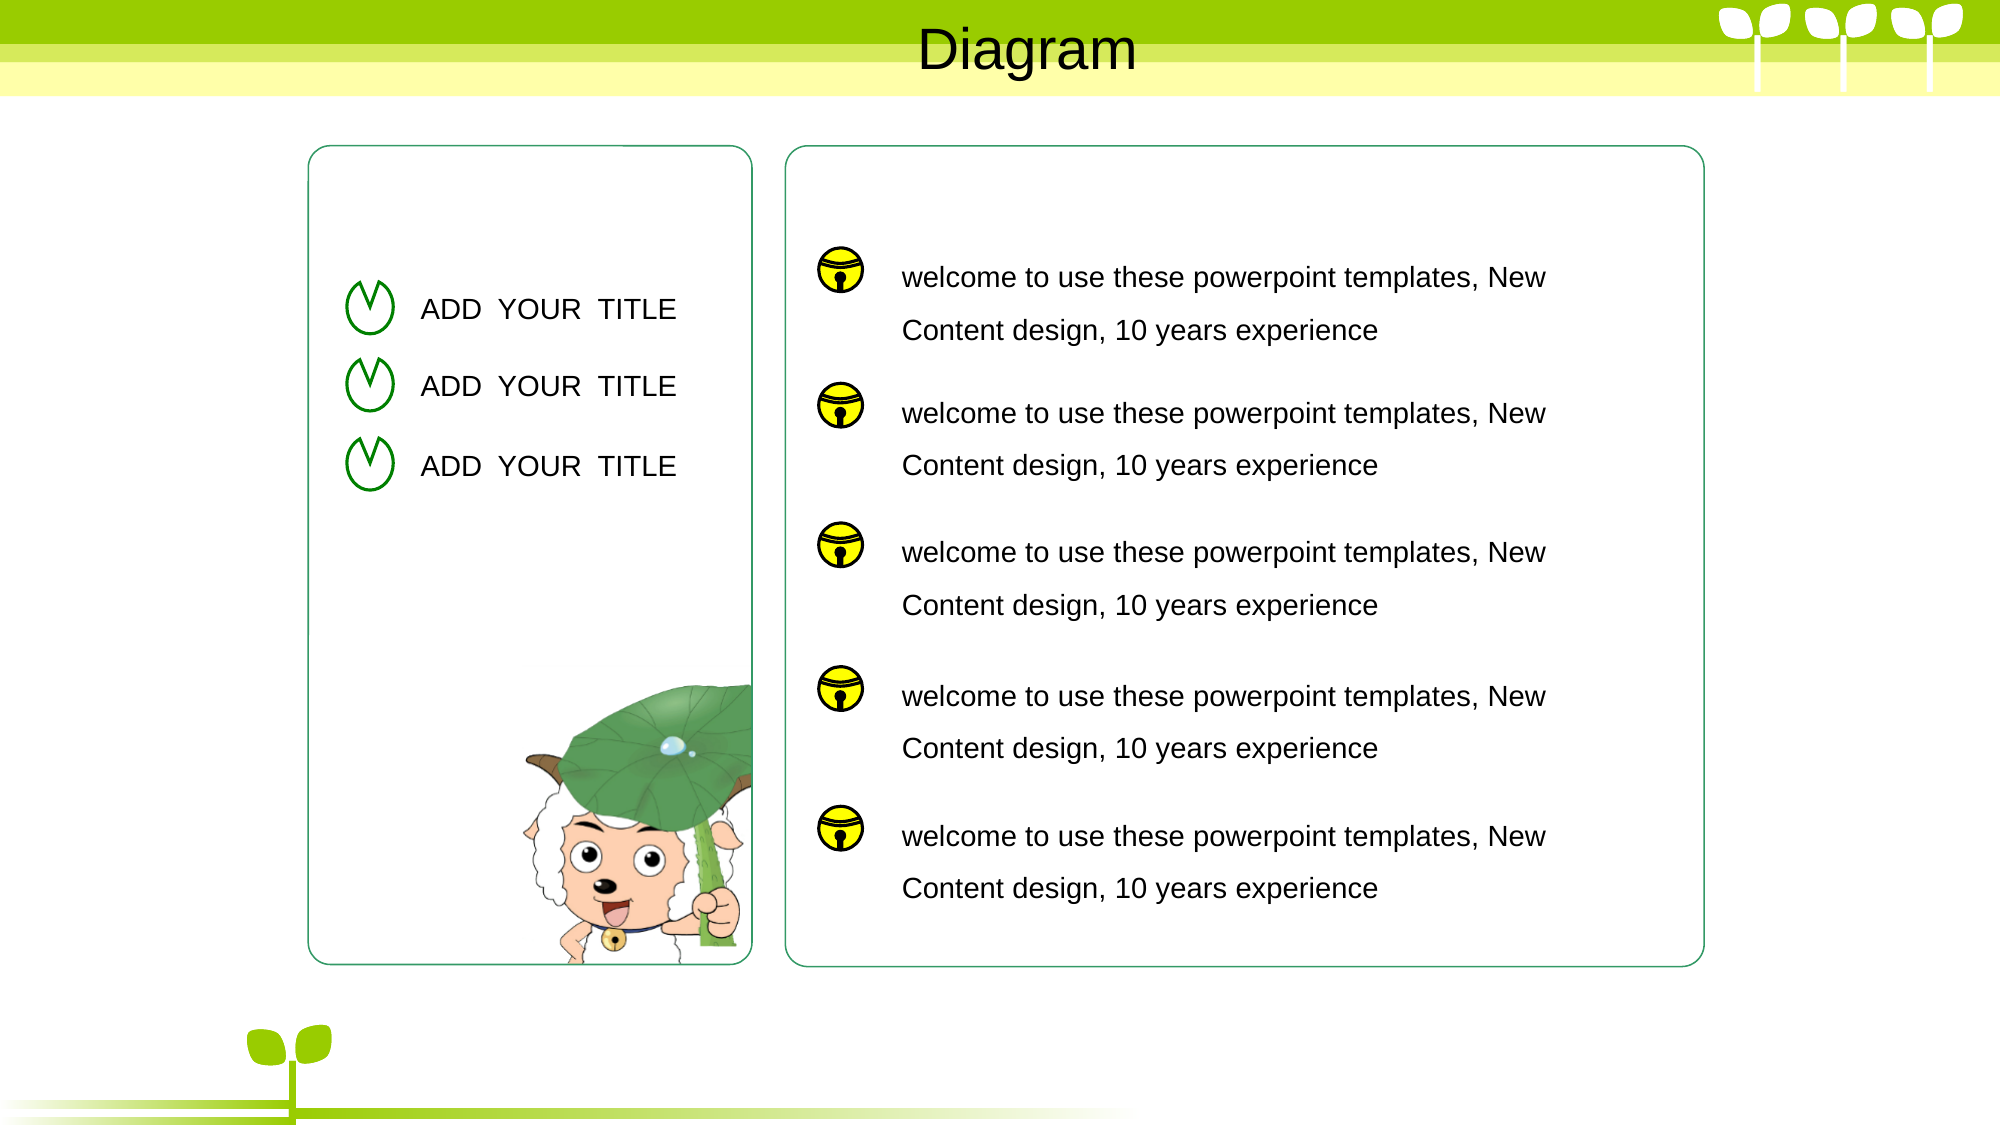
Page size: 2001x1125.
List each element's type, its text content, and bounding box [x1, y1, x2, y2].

title Diagram [127, 0, 1928, 94]
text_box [818, 806, 863, 851]
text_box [818, 522, 863, 567]
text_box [818, 666, 863, 711]
text_box welcome to use these powerpoint templates, New Content design, 10 years experience [887, 792, 1672, 912]
text_box [785, 145, 1705, 967]
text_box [818, 383, 863, 428]
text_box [818, 247, 863, 292]
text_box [308, 145, 752, 965]
text_box welcome to use these powerpoint templates, New Content design, 10 years experience [887, 369, 1672, 489]
text_box welcome to use these powerpoint templates, New Content design, 10 years experience [887, 508, 1672, 629]
text_box welcome to use these powerpoint templates, New Content design, 10 years experience [887, 652, 1672, 773]
text_box welcome to use these powerpoint templates, New Content design, 10 years experience [887, 233, 1672, 354]
